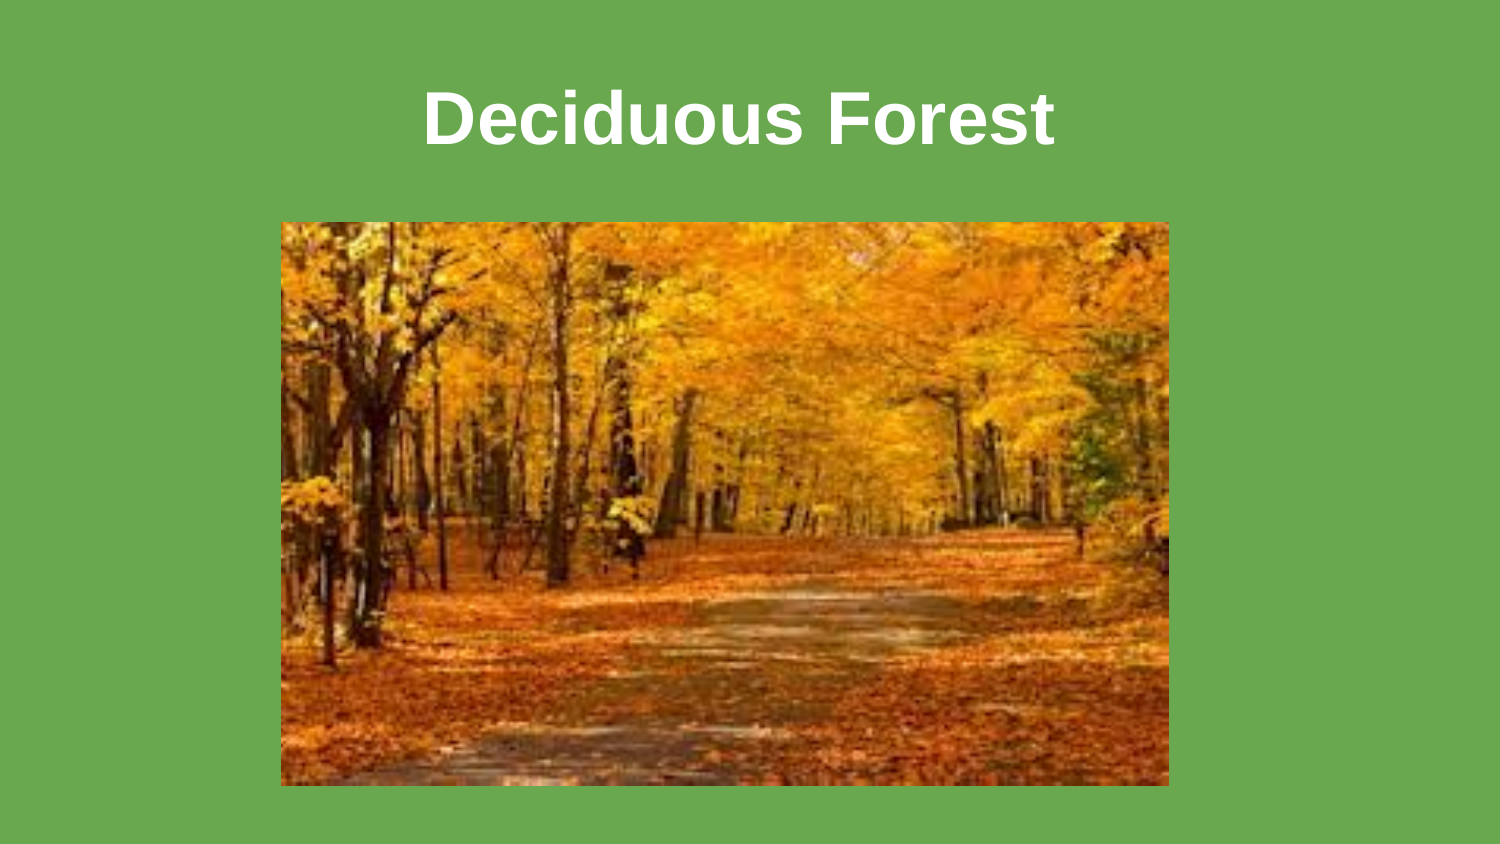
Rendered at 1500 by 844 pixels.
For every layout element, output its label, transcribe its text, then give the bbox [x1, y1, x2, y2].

picture [281, 222, 1169, 786]
title Deciduous Forest [75, 33, 1425, 175]
